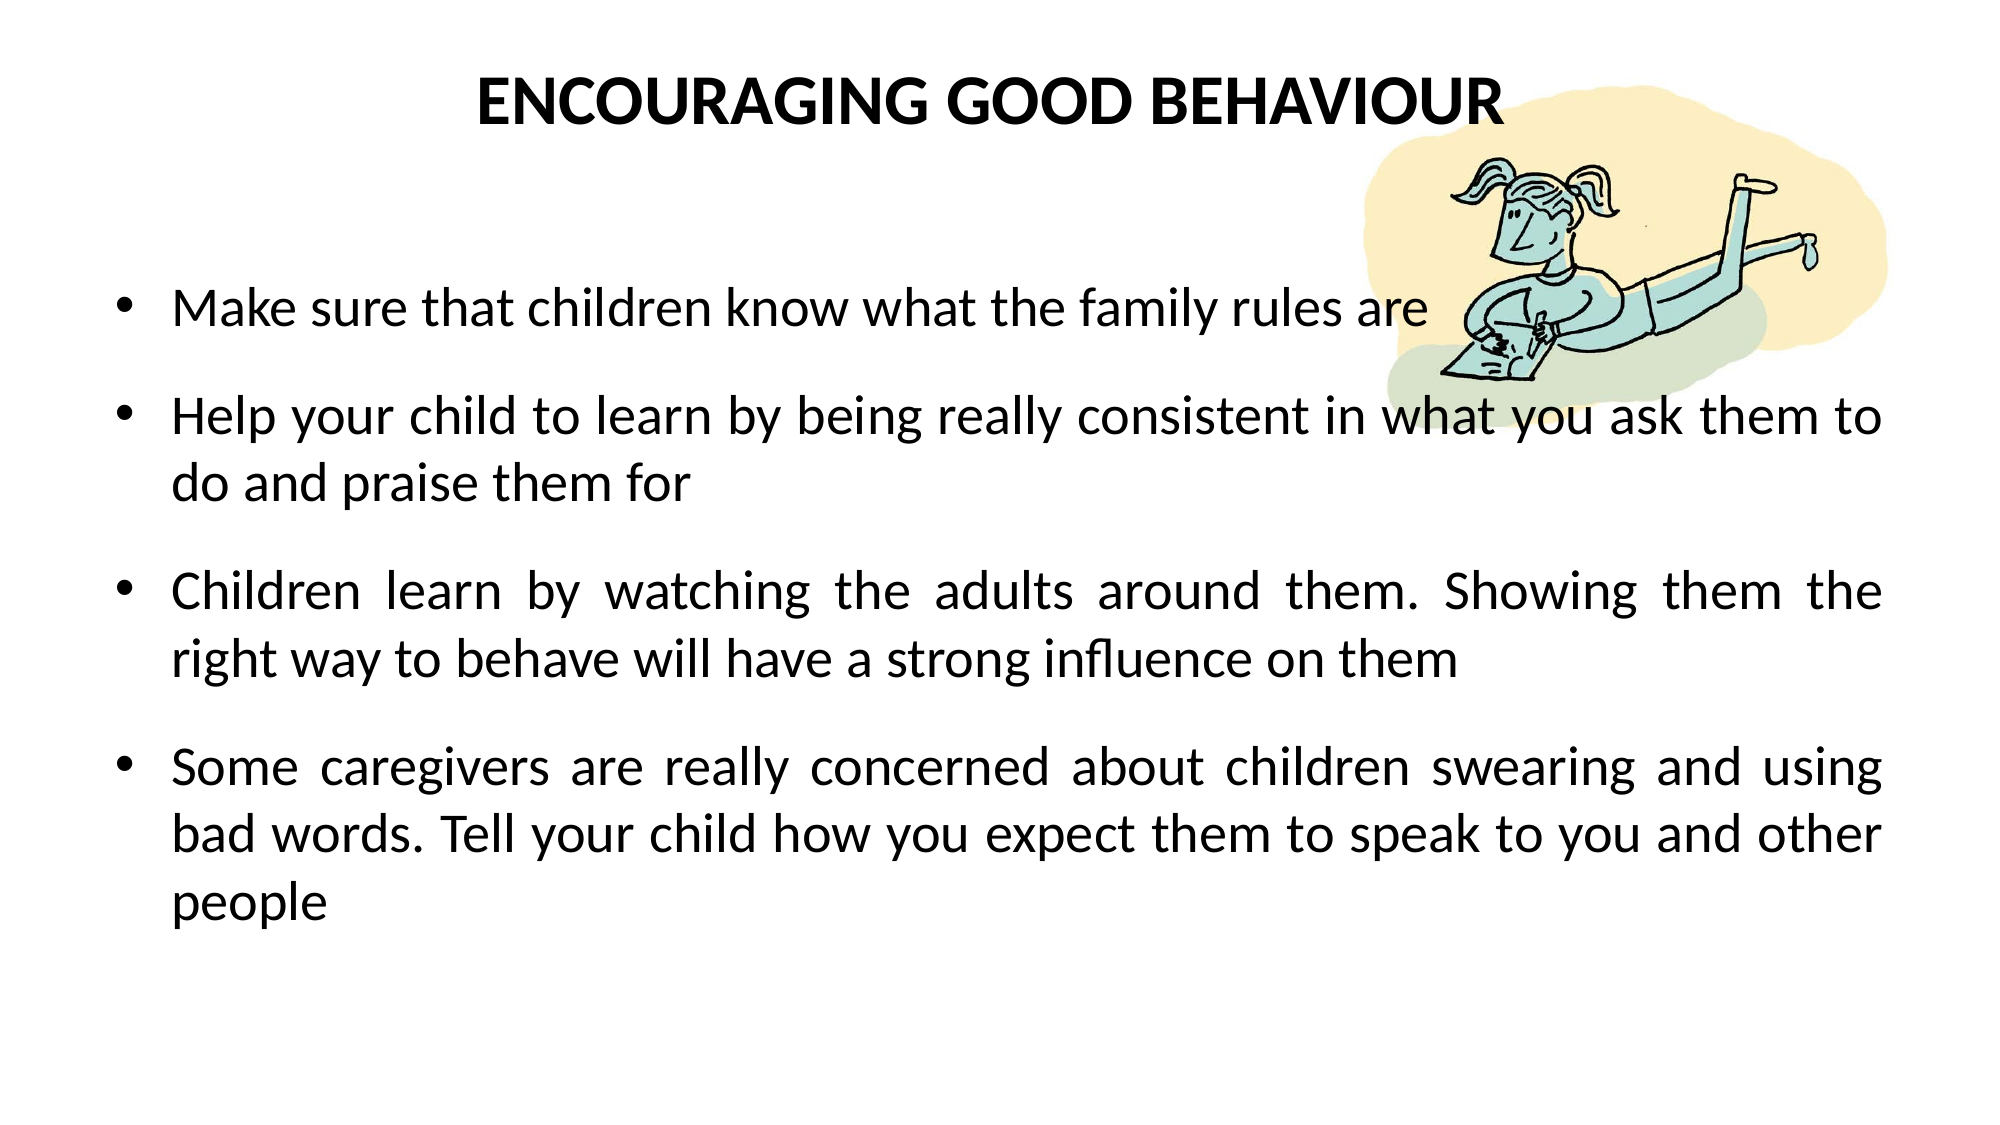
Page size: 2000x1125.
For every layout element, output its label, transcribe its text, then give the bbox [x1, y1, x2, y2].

list Make sure that children know what the family rules are Help your child to learn by being really consistent in what you ask them to do and praise them for Children learn by watching the adults around them. Showing them the right way to behave will have a strong influence on them Some caregivers are really concerned about children swearing and using bad words. Tell your child how you expect them to speak to you and other people [99, 262, 1900, 1038]
picture [1271, 44, 1979, 471]
title ENCOURAGING GOOD BEHAVIOUR [99, 45, 1269, 233]
